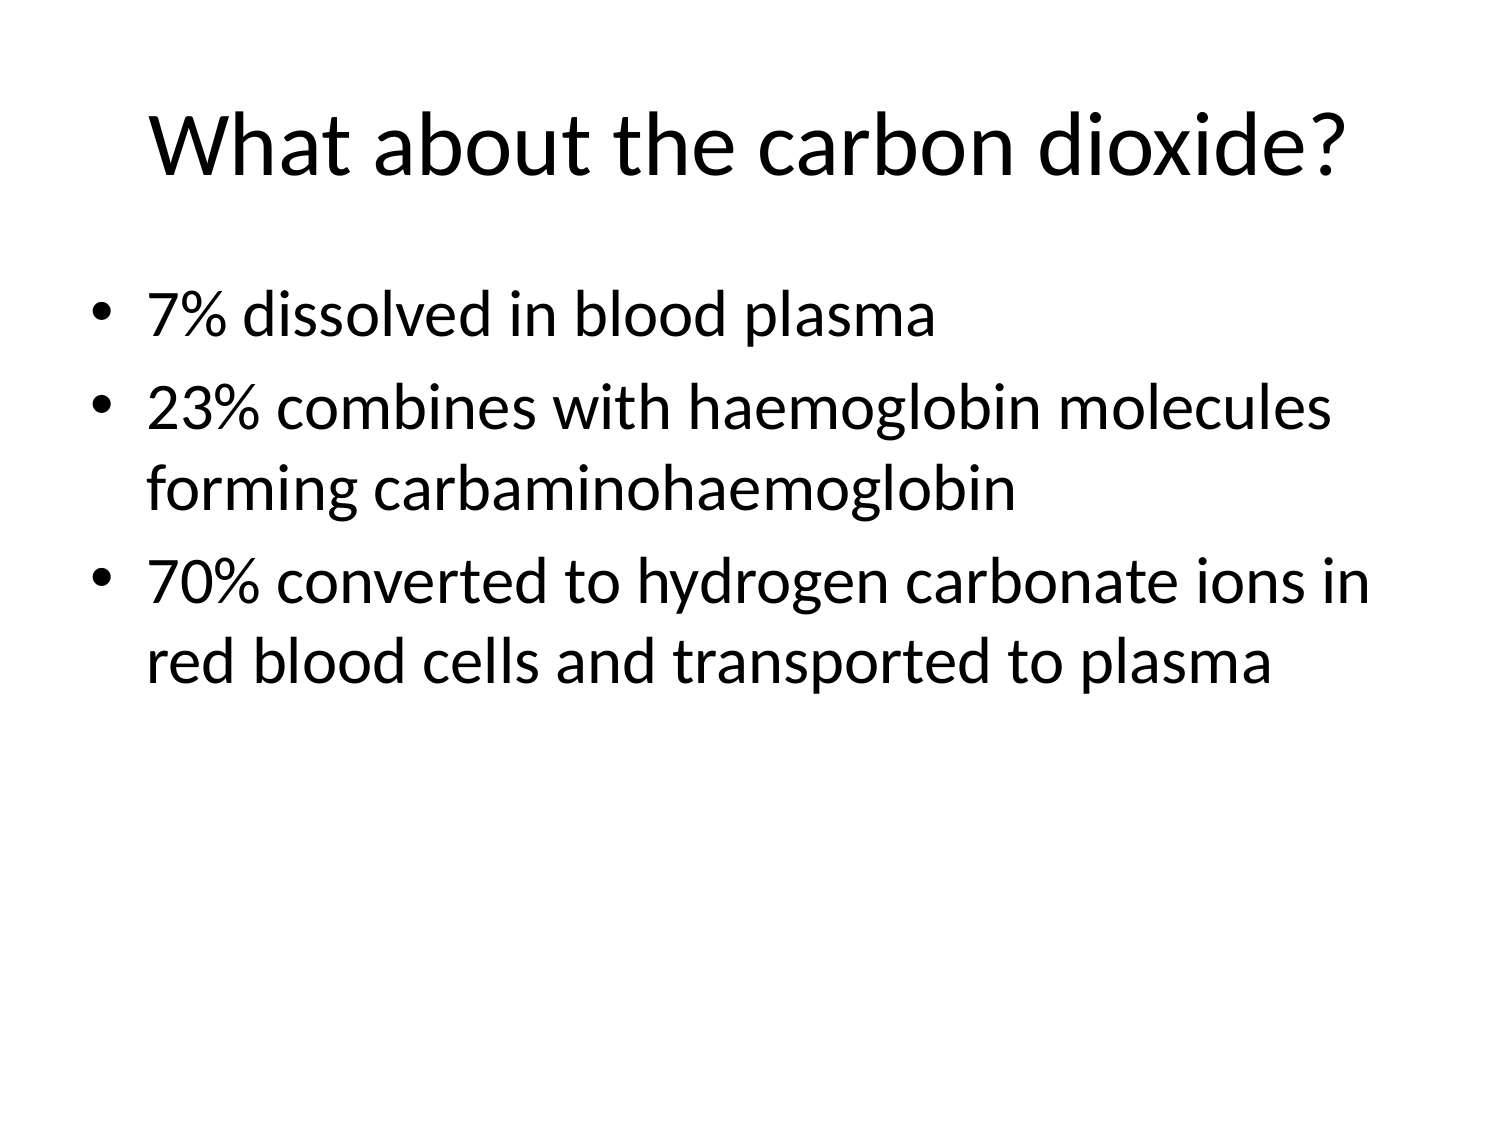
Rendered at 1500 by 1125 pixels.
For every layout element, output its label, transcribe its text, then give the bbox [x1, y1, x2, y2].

list 7% dissolved in blood plasma 23% combines with haemoglobin molecules forming carbaminohaemoglobin 70% converted to hydrogen carbonate ions in red blood cells and transported to plasma [75, 262, 1425, 1005]
title What about the carbon dioxide? [75, 45, 1425, 233]
